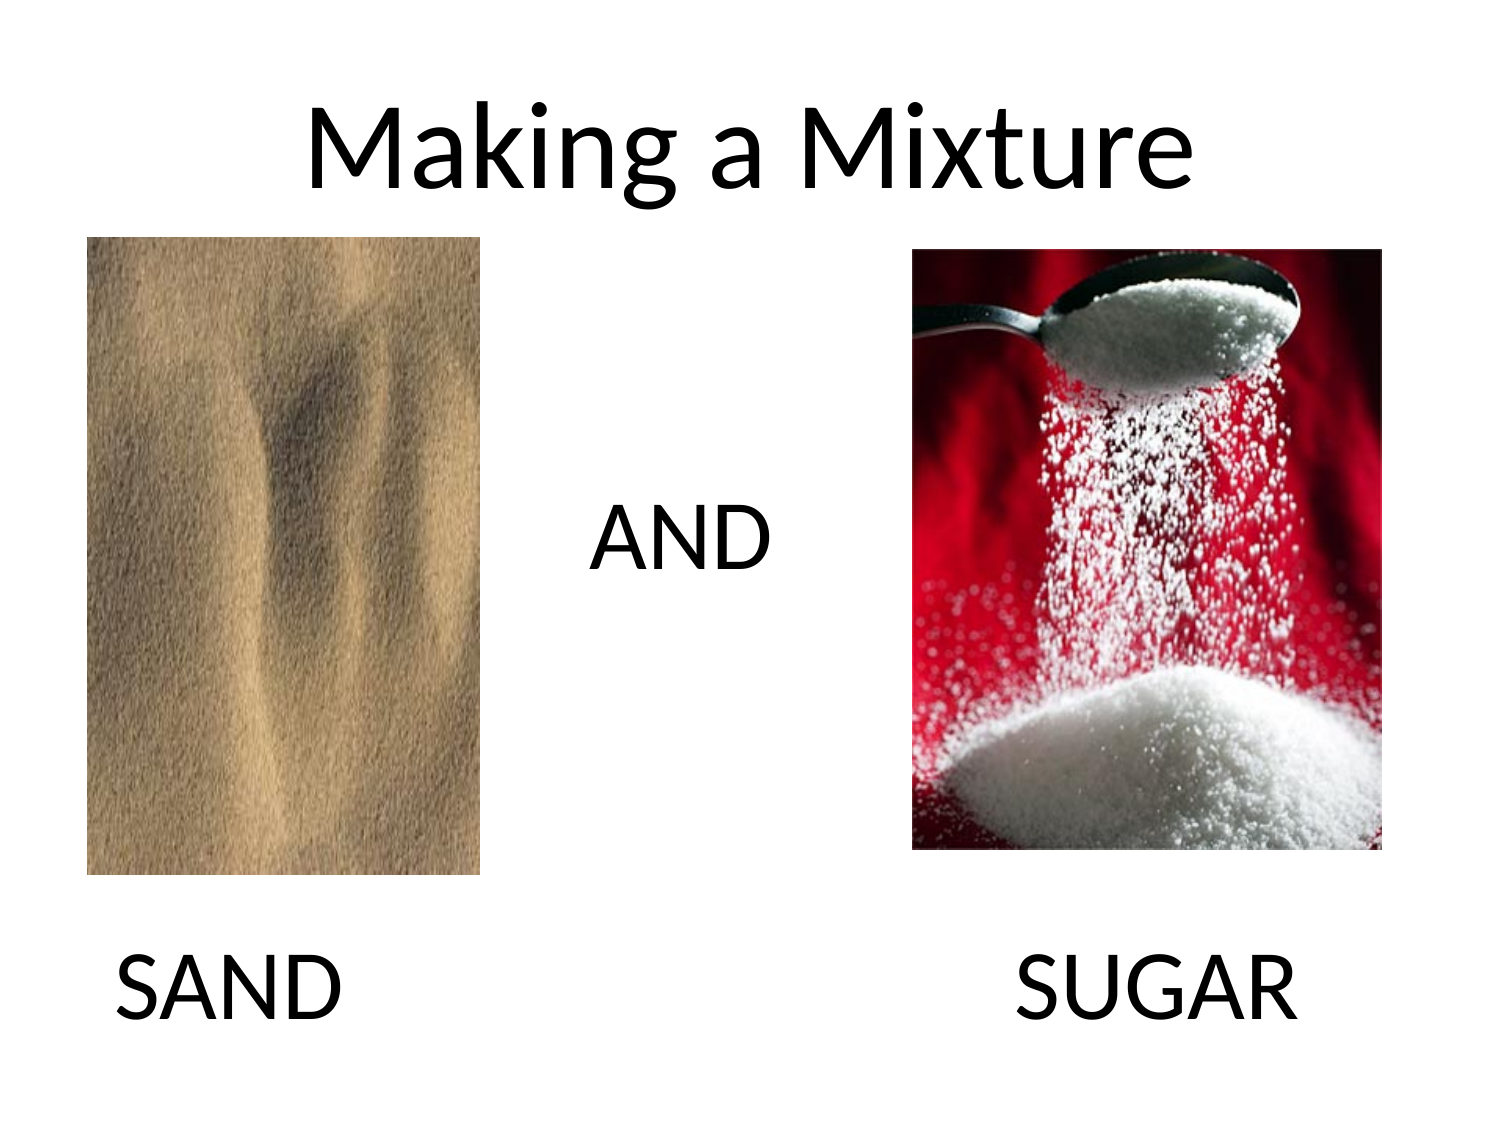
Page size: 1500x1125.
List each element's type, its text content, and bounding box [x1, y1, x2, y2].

title Making a Mixture [75, 45, 1425, 233]
text_box AND [574, 462, 813, 598]
text_box SAND SUGAR [99, 912, 1413, 1048]
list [87, 237, 480, 876]
picture [912, 249, 1382, 851]
